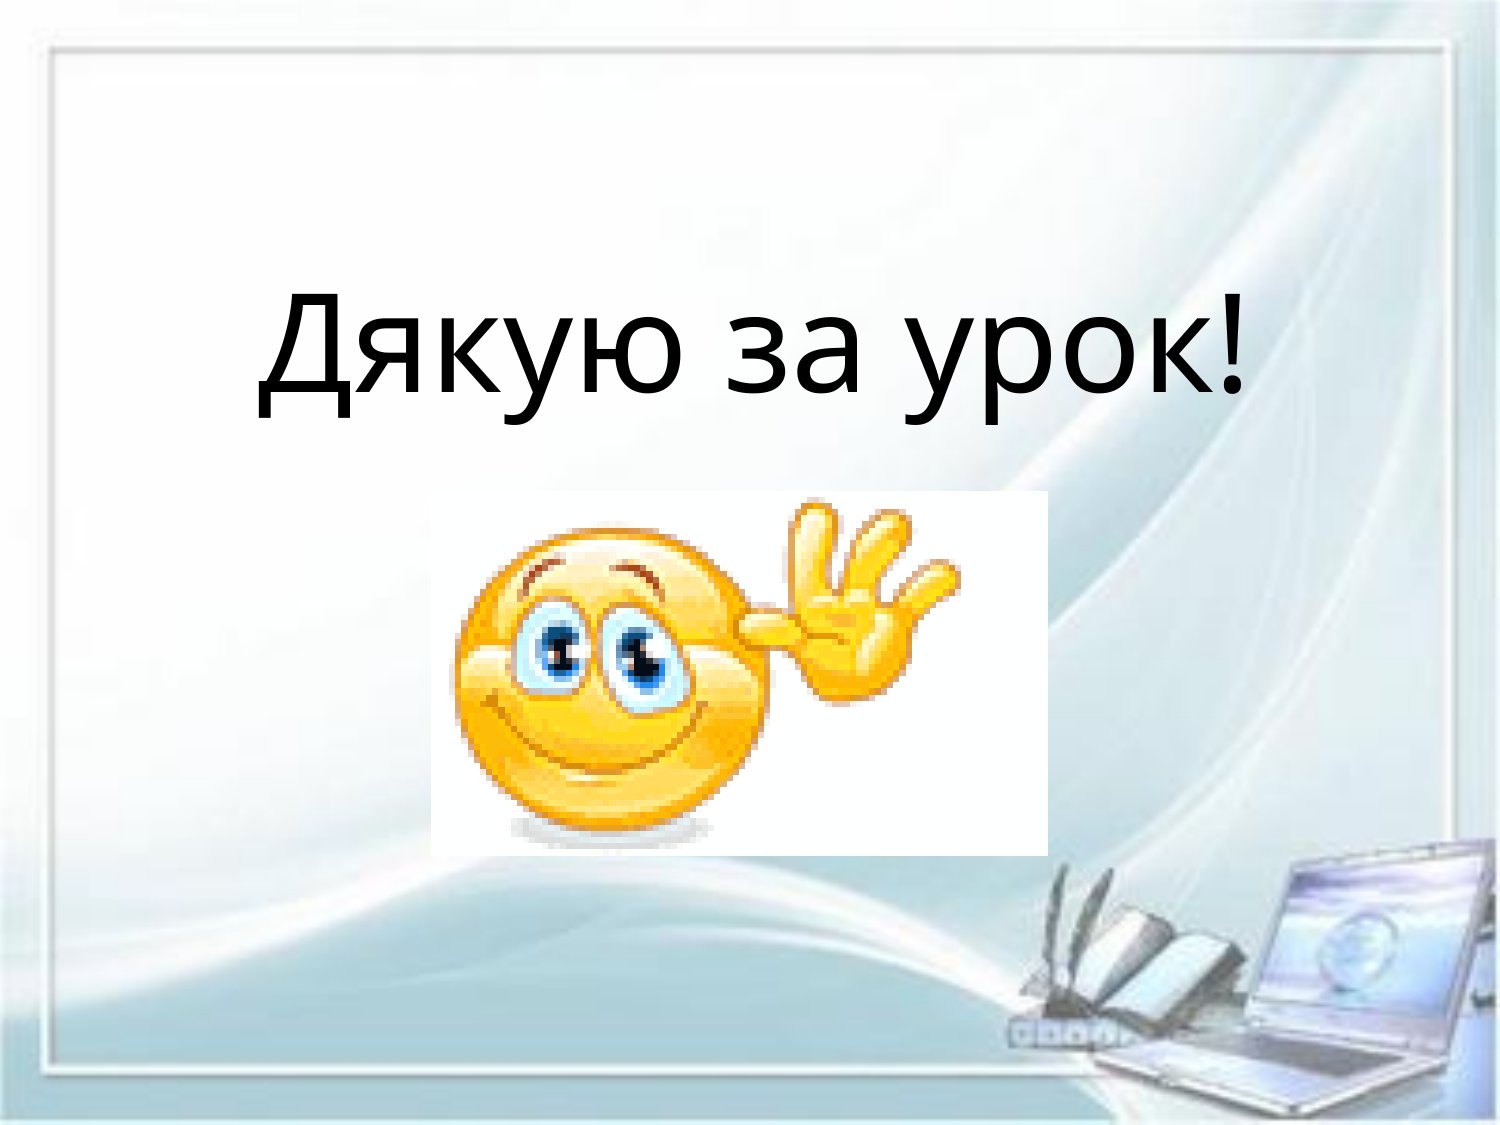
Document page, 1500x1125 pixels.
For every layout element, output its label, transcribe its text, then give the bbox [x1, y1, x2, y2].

list Дякую за урок! [76, 54, 1436, 1059]
picture [0, 0, 1500, 1125]
